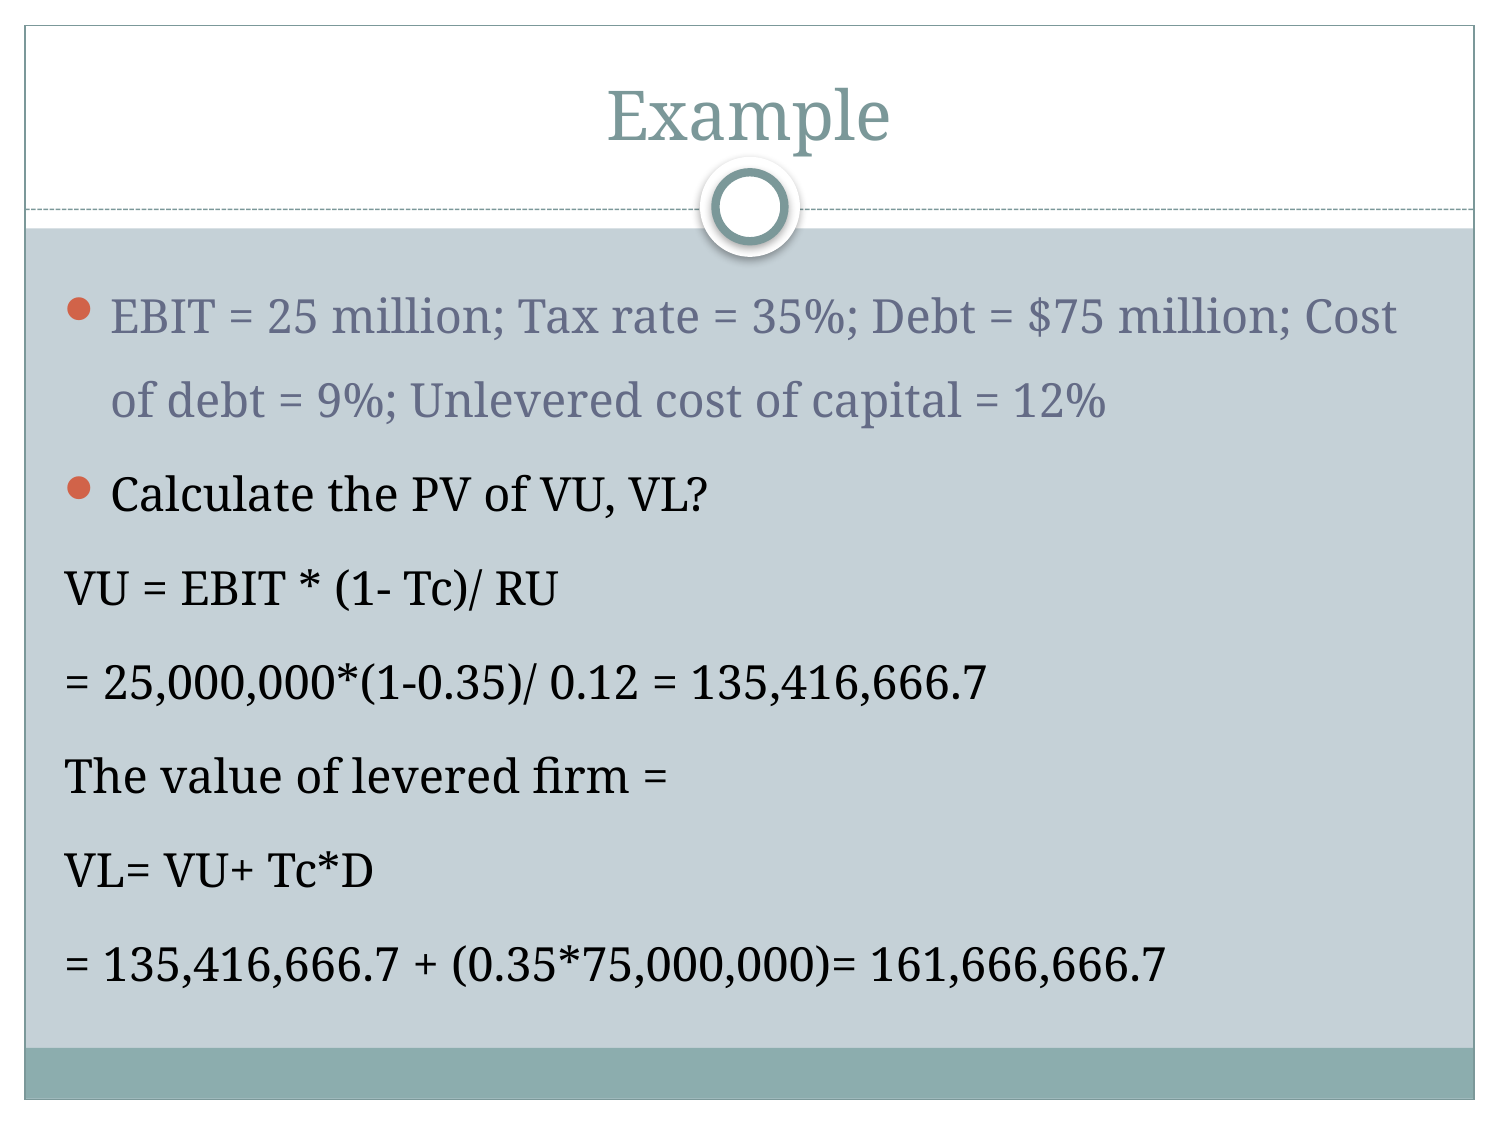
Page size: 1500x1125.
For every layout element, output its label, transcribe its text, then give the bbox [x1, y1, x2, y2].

list EBIT = 25 million; Tax rate = 35%; Debt = $75 million; Cost of debt = 9%; Unlevered cost of capital = 12% Calculate the PV of VU, VL? VU = EBIT * (1- Tc)/ RU = 25,000,000*(1-0.35)/ 0.12 = 135,416,666.7 The value of levered firm = VL= VU+ Tc*D = 135,416,666.7 + (0.35*75,000,000)= 161,666,666.7 [49, 250, 1445, 1001]
title Example [49, 37, 1450, 162]
